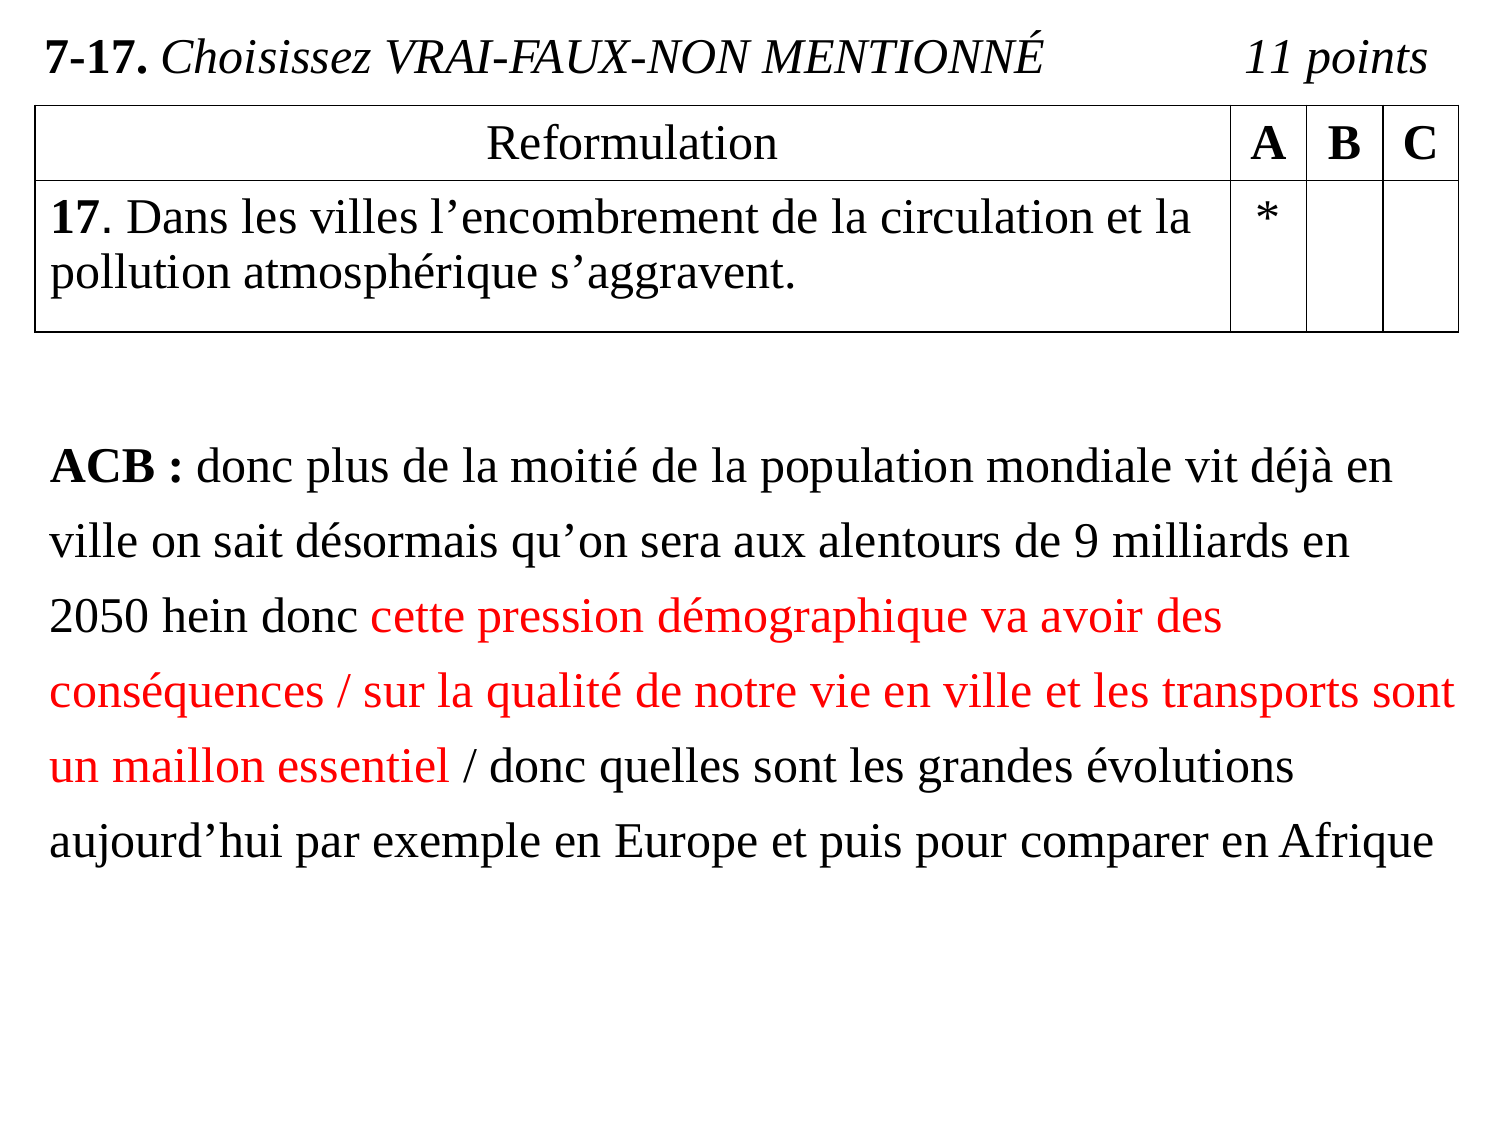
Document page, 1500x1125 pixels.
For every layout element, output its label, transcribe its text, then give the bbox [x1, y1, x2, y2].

text_box ACB : donc plus de la moitié de la population mondiale vit déjà en ville on sait désormais qu’on sera aux alentours de 9 milliards en 2050 hein donc cette pression démographique va avoir des conséquences / sur la qualité de notre vie en ville et les transports sont un maillon essentiel / donc quelles sont les grandes évolutions aujourd’hui par exemple en Europe et puis pour comparer en Afrique [35, 410, 1477, 875]
table_cell [1384, 181, 1458, 331]
table_cell 17. Dans les villes l’encombrement de la circulation et la pollution atmosphérique s’aggravent. [36, 181, 1230, 331]
text_box 7-17. Choisissez VRAI-FAUX-NON MENTIONNÉ 11 points [29, 16, 1471, 92]
table_cell * [1231, 181, 1306, 331]
table_header C [1384, 106, 1458, 180]
table_header Reformulation [36, 106, 1230, 180]
table_cell [1307, 181, 1382, 331]
table_header B [1307, 106, 1382, 180]
table_header A [1231, 106, 1306, 180]
